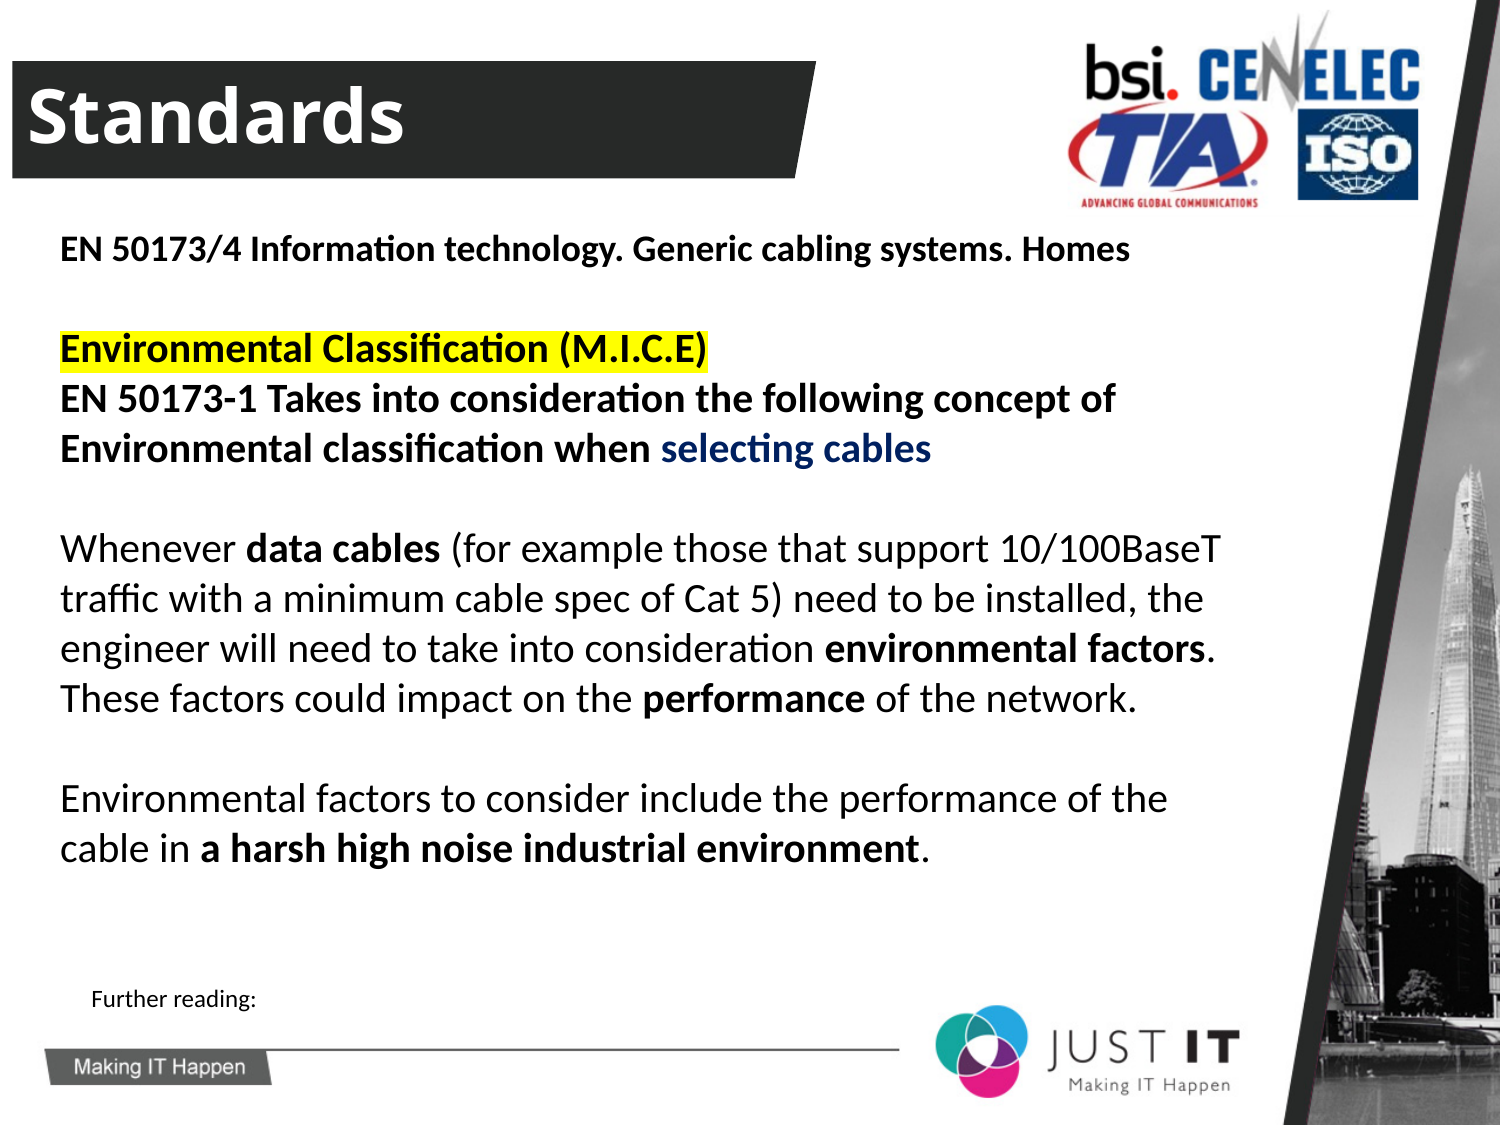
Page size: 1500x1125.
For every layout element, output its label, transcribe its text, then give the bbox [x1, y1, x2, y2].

title Standards [12, 61, 927, 179]
text_box EN 50173/4 Information technology. Generic cabling systems. Homes [45, 216, 1270, 313]
picture [0, 0, 1500, 1125]
text_box Environmental Classification (M.I.C.E) EN 50173-1 Takes into consideration the following concept of Environmental classification when selecting cables Whenever data cables (for example those that support 10/100BaseT traffic with a minimum cable spec of Cat 5) need to be installed, the engineer will need to take into consideration environmental factors. These factors could impact on the performance of the network. Environmental factors to consider include the performance of the cable in a harsh high noise industrial environment. [45, 313, 1270, 1019]
